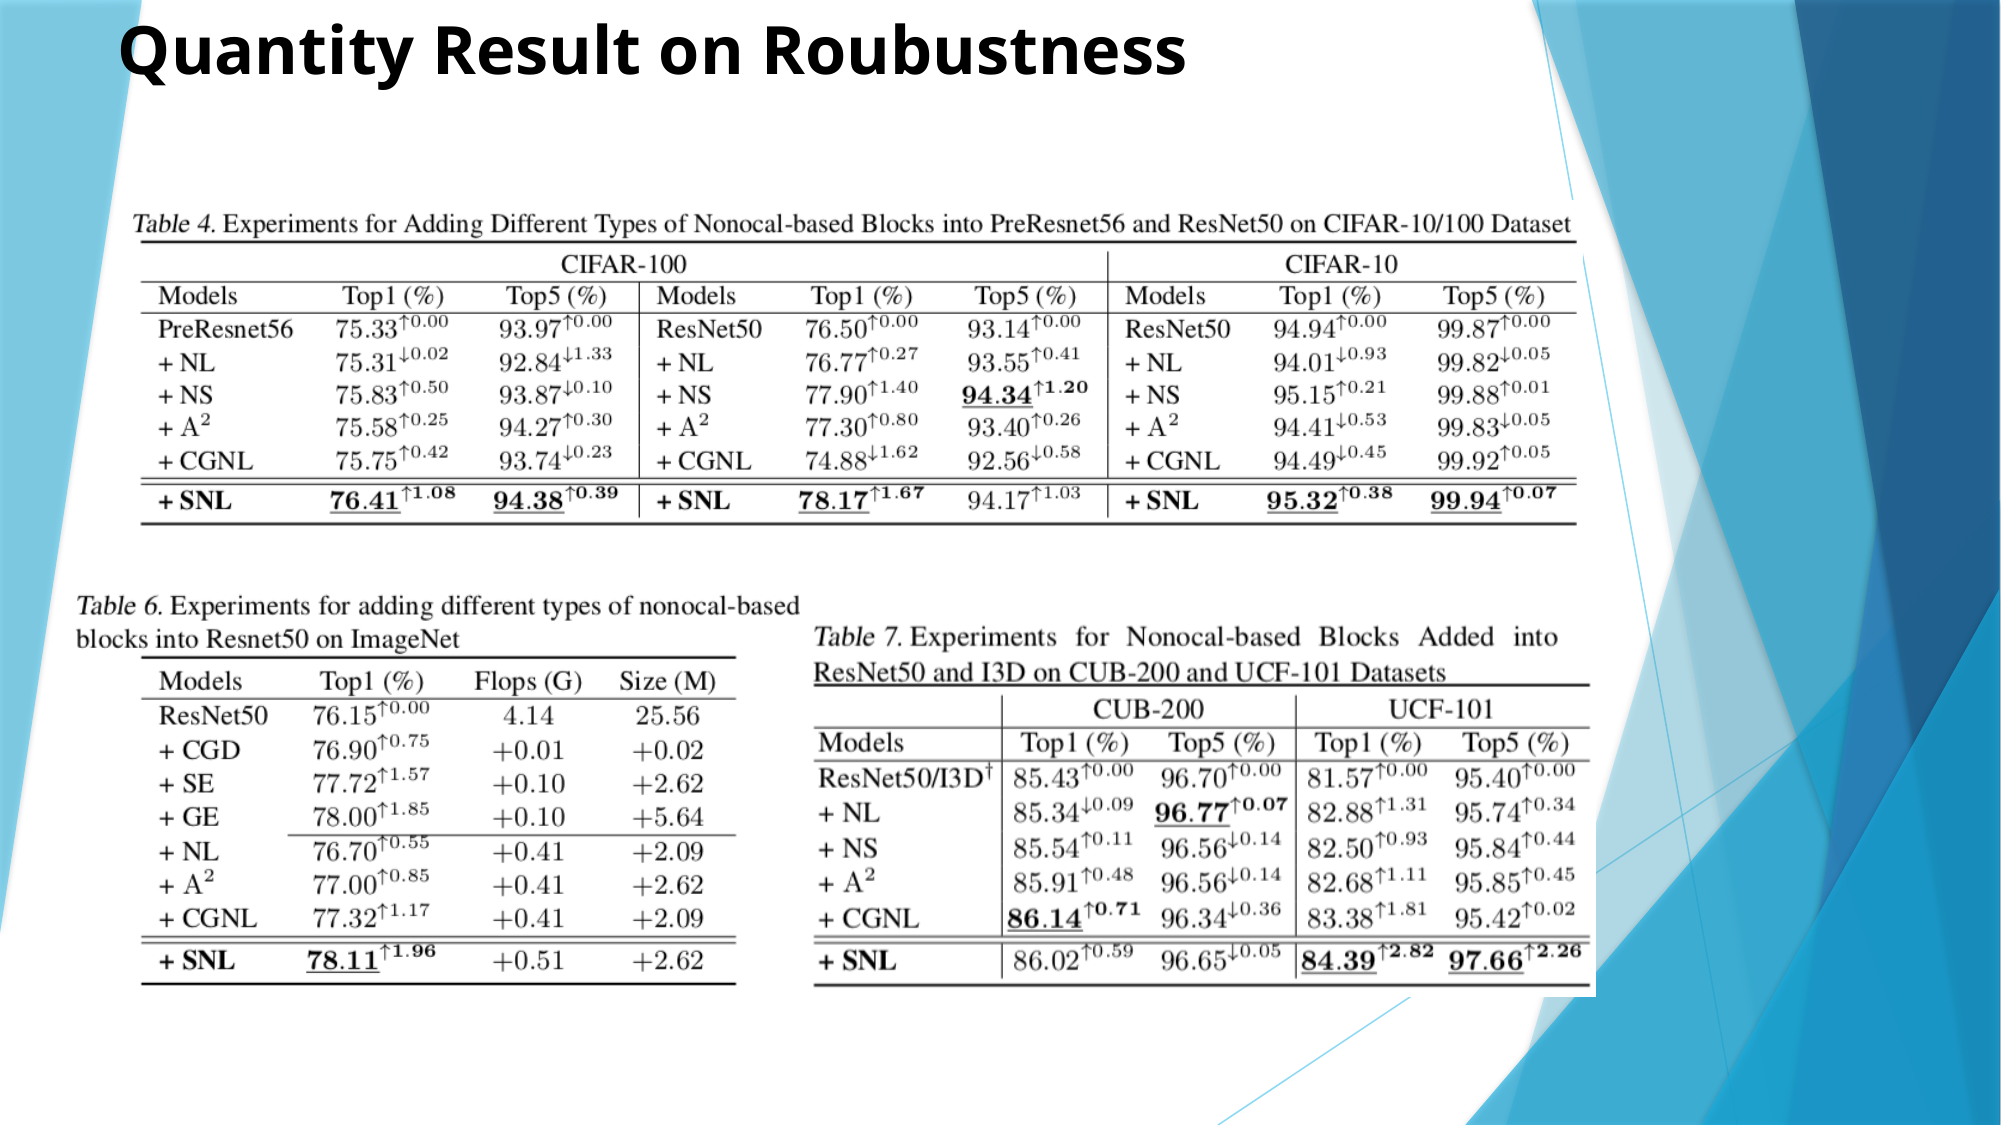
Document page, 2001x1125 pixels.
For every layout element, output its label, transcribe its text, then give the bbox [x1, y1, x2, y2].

picture [59, 579, 800, 1000]
picture [132, 200, 1583, 538]
picture [812, 622, 1596, 997]
text_box Quantity Result on Roubustness [0, 0, 1508, 95]
